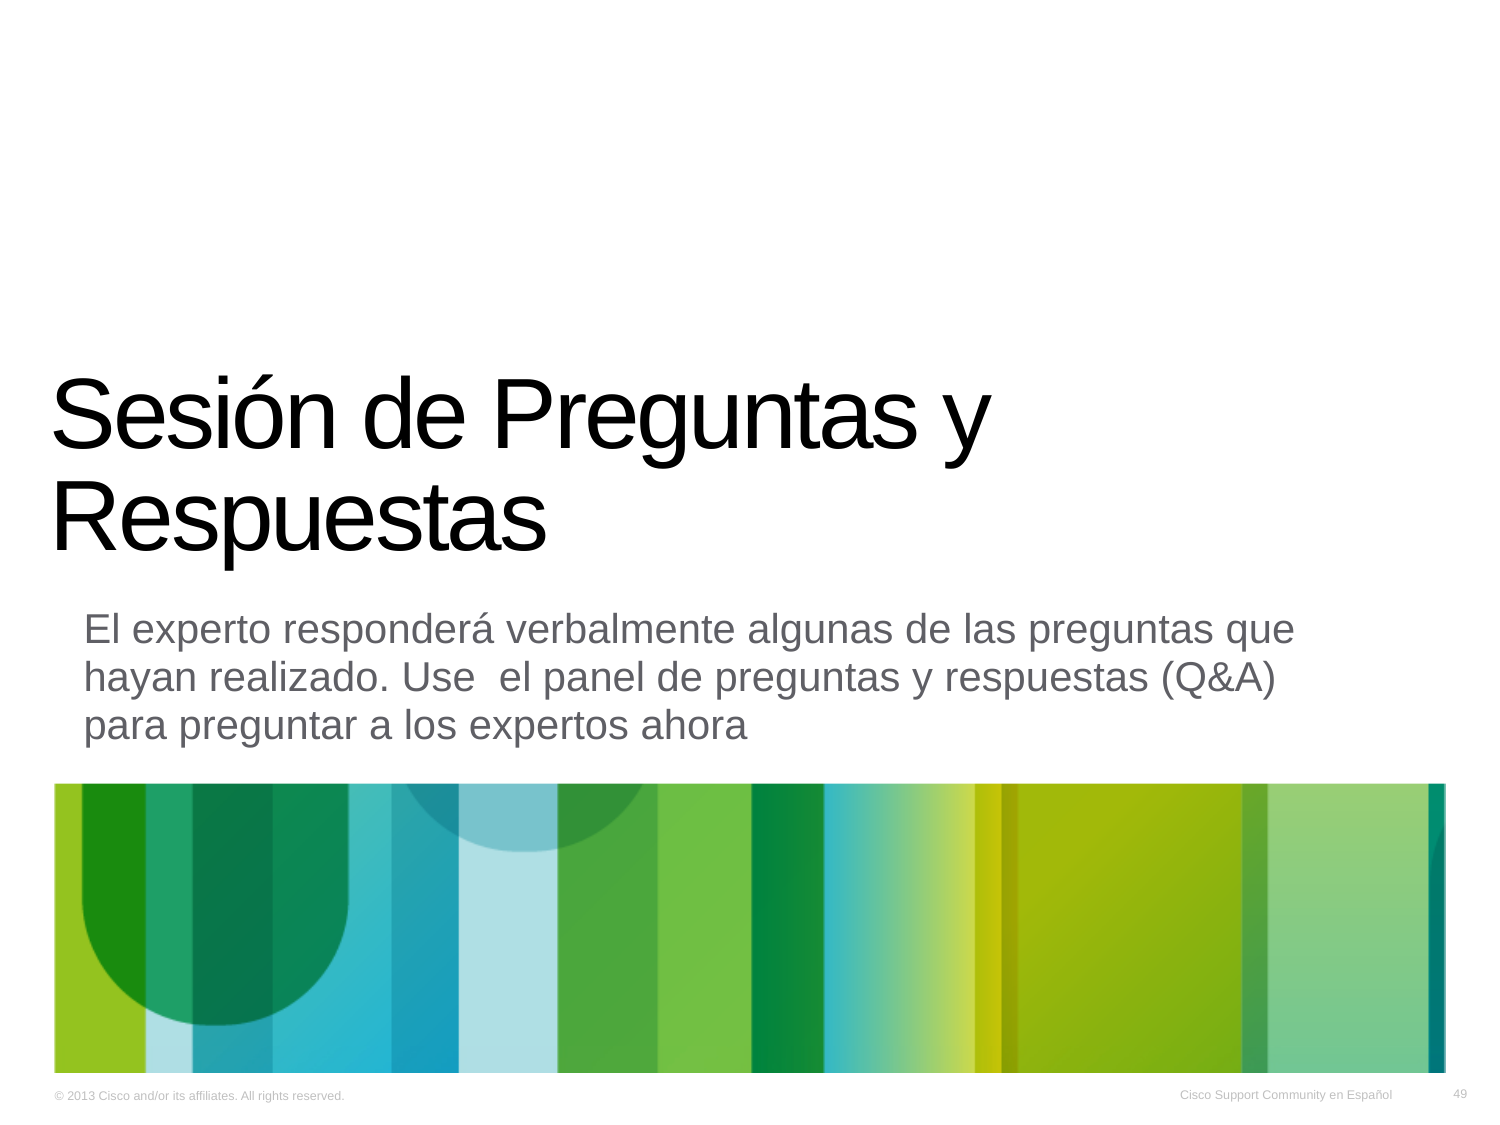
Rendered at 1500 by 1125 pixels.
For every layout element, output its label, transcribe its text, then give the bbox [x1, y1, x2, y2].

text_box El experto responderá verbalmente algunas de las preguntas que hayan realizado. Use el panel de preguntas y respuestas (Q&A) para preguntar a los expertos ahora [83, 603, 1351, 740]
title Sesión de Preguntas y Respuestas [36, 322, 1452, 579]
picture [54, 784, 1446, 1073]
